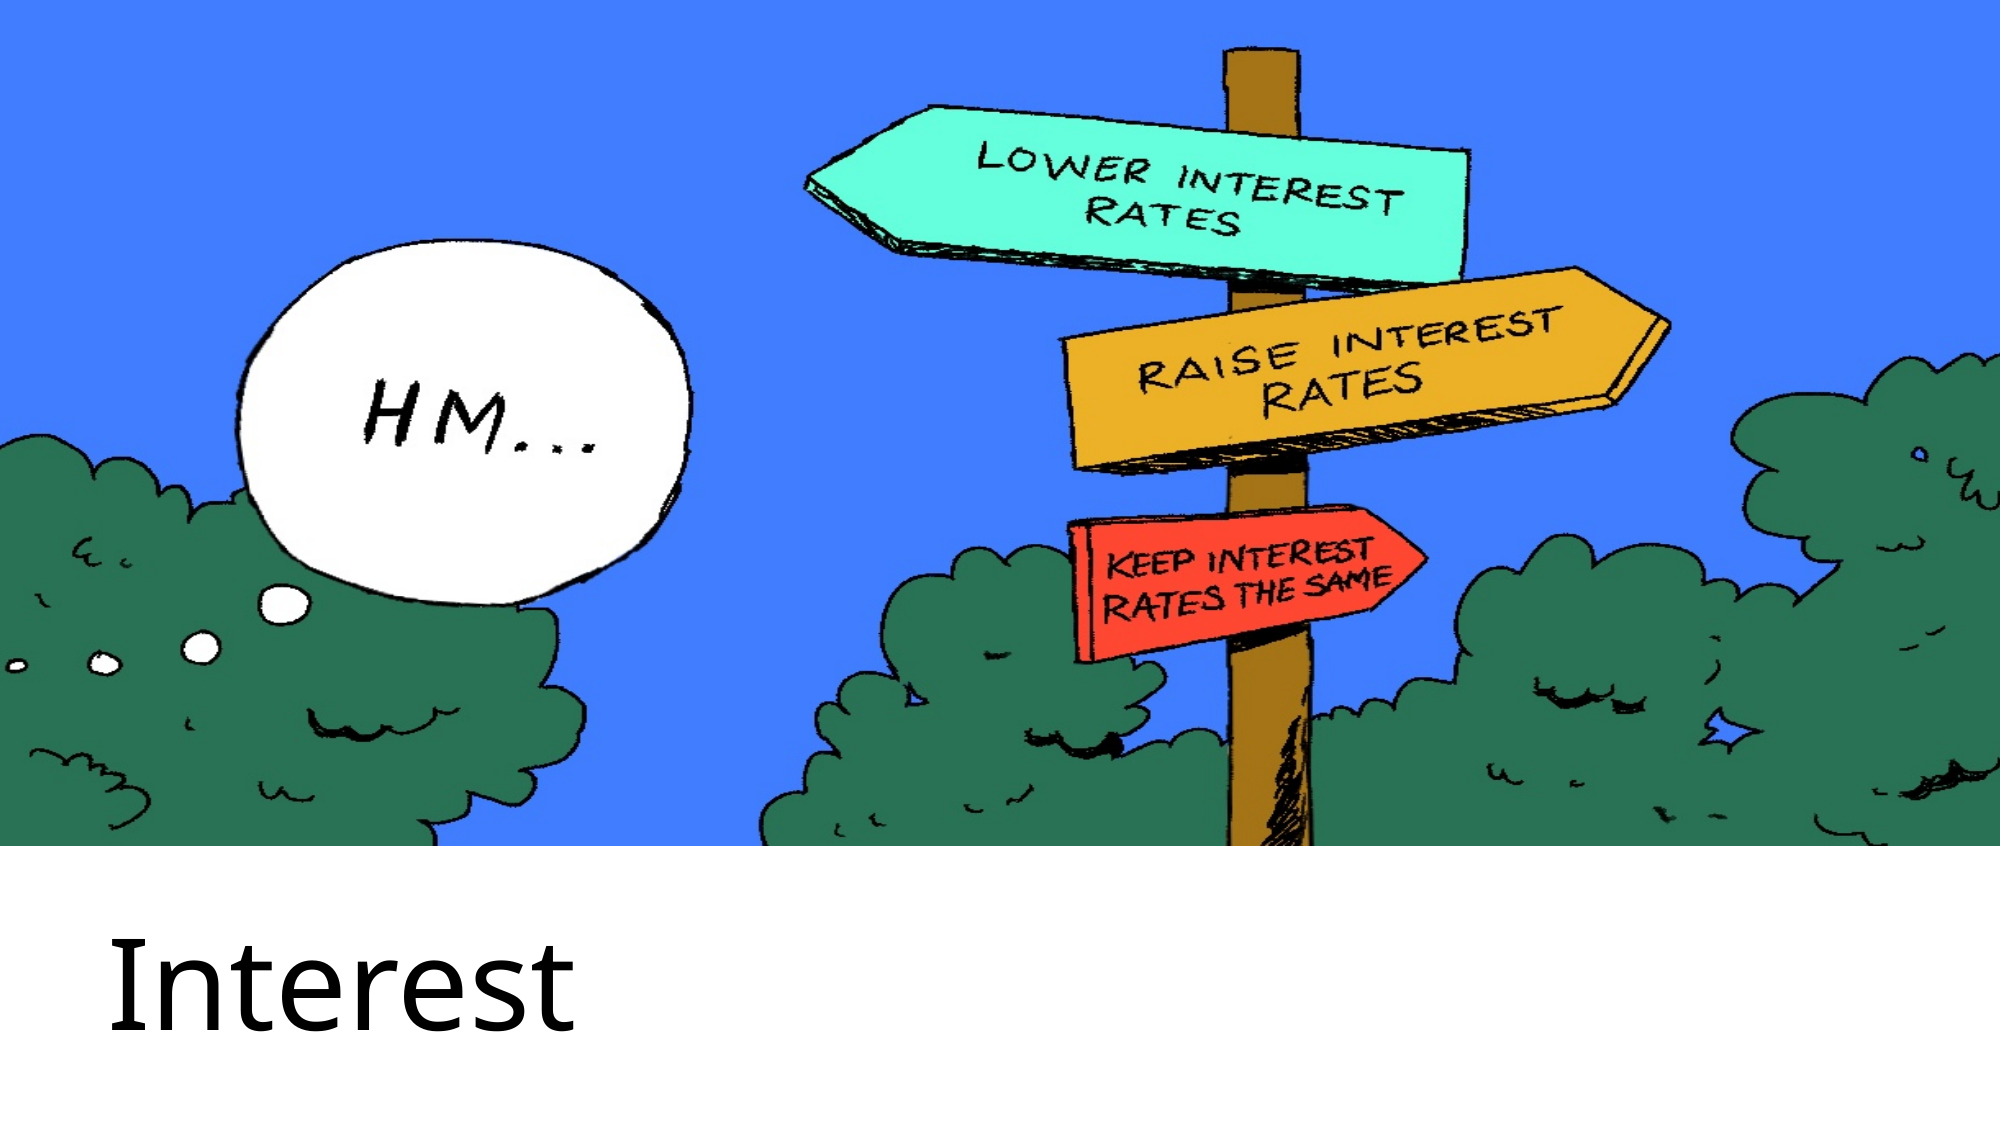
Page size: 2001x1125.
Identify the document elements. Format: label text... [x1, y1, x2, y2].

text_box Interest [100, 895, 1900, 1083]
picture [0, 0, 2000, 846]
